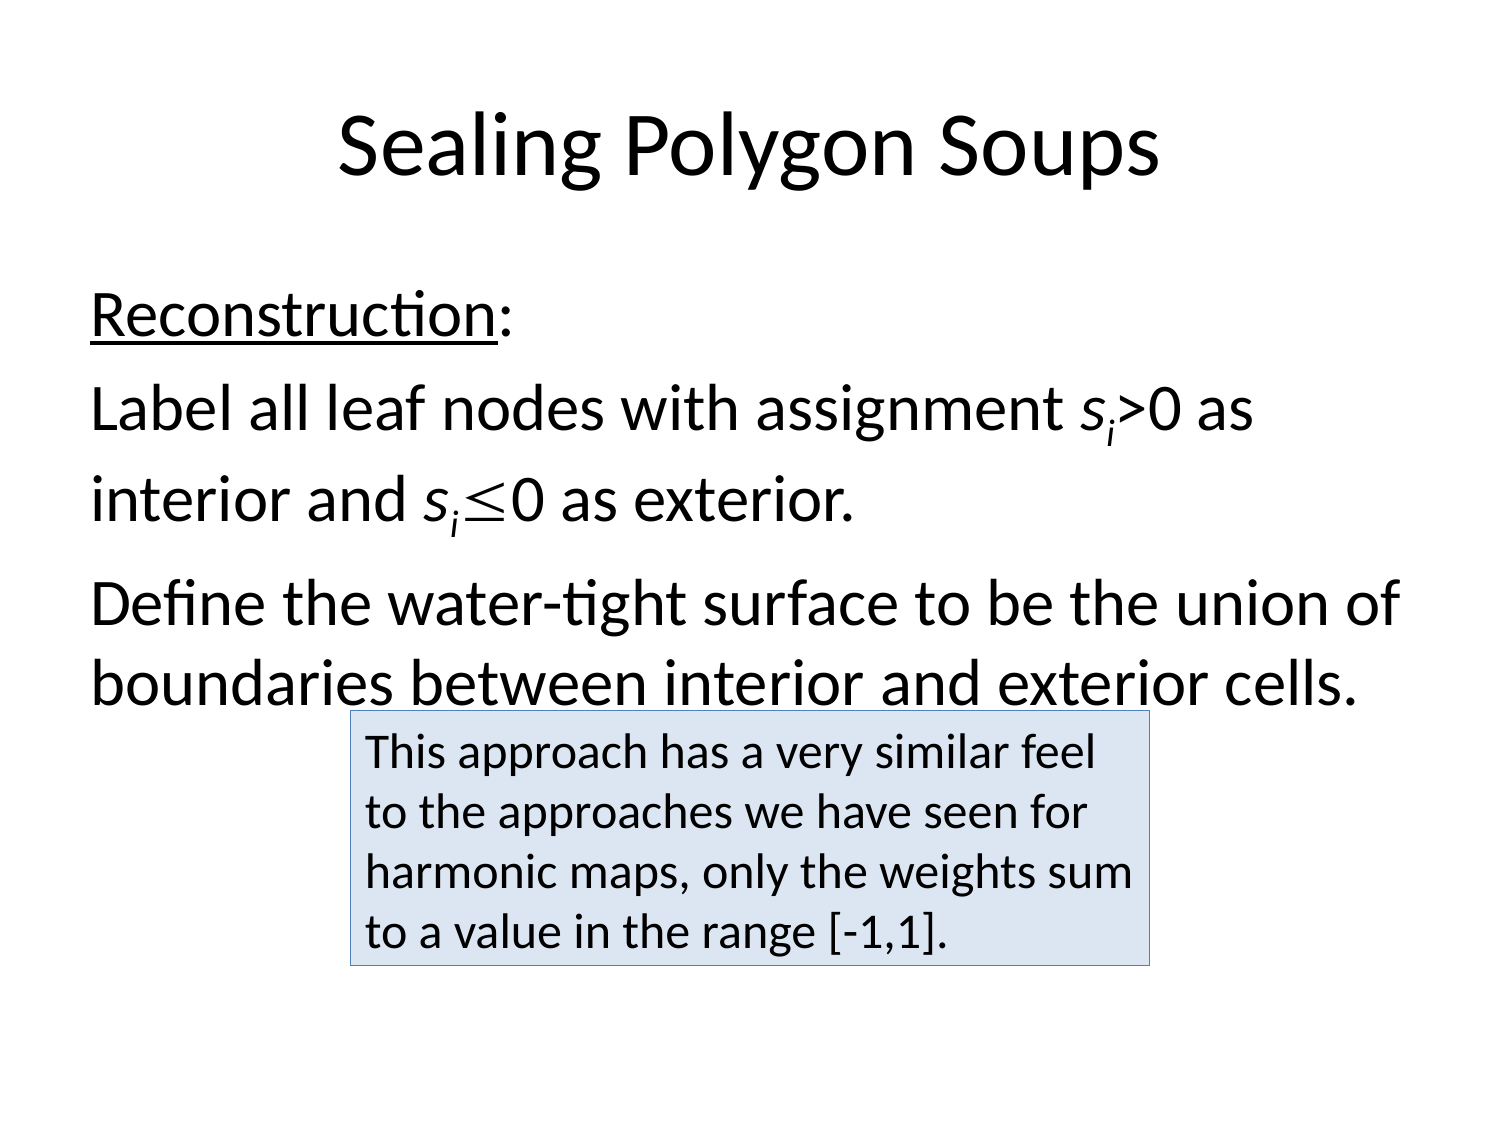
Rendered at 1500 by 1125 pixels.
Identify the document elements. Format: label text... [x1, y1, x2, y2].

text_box This approach has a very similar feel to the approaches we have seen for harmonic maps, only the weights sum to a value in the range [-1,1]. [350, 710, 1150, 966]
list Reconstruction: Label all leaf nodes with assignment si>0 as interior and si0 as exterior. Define the water-tight surface to be the union of boundaries between interior and exterior cells. [75, 262, 1425, 1125]
title Sealing Polygon Soups [75, 45, 1425, 233]
